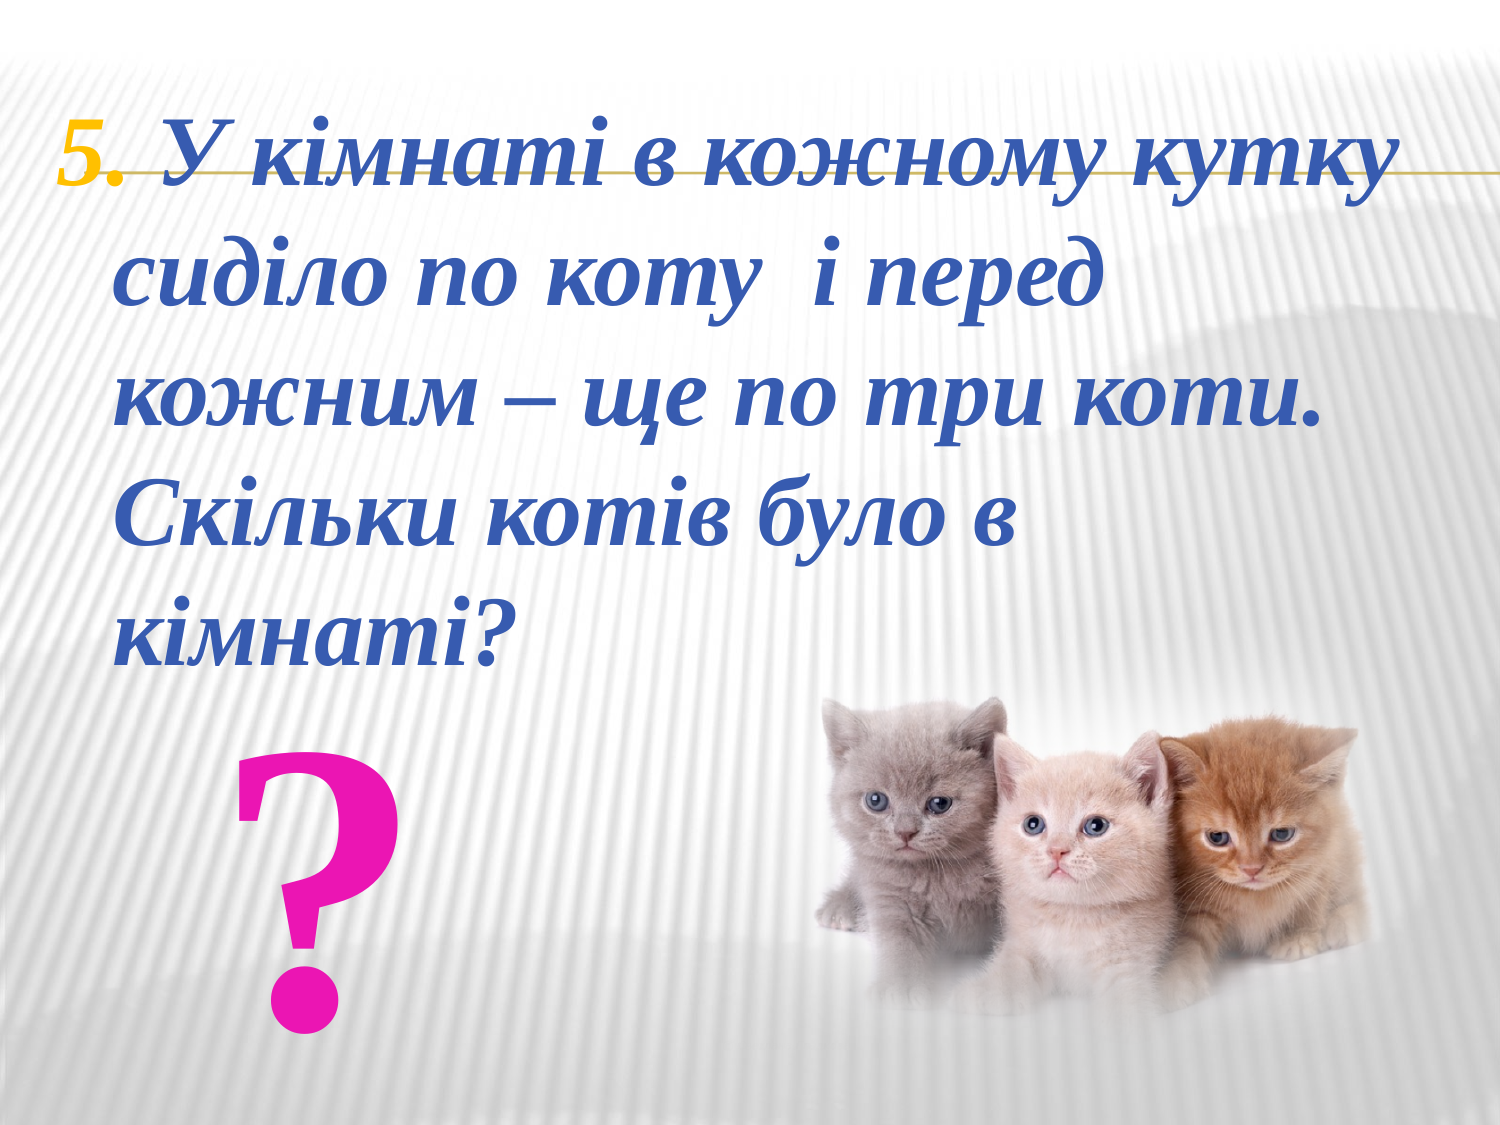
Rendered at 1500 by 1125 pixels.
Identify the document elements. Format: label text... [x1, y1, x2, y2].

picture [714, 597, 1439, 1059]
list 5. У кімнаті в кожному кутку сиділо по коту і перед кожним – ще по три коти. Скільки котів було в кімнаті? [41, 78, 1467, 1047]
text_box ? [135, 604, 502, 1120]
